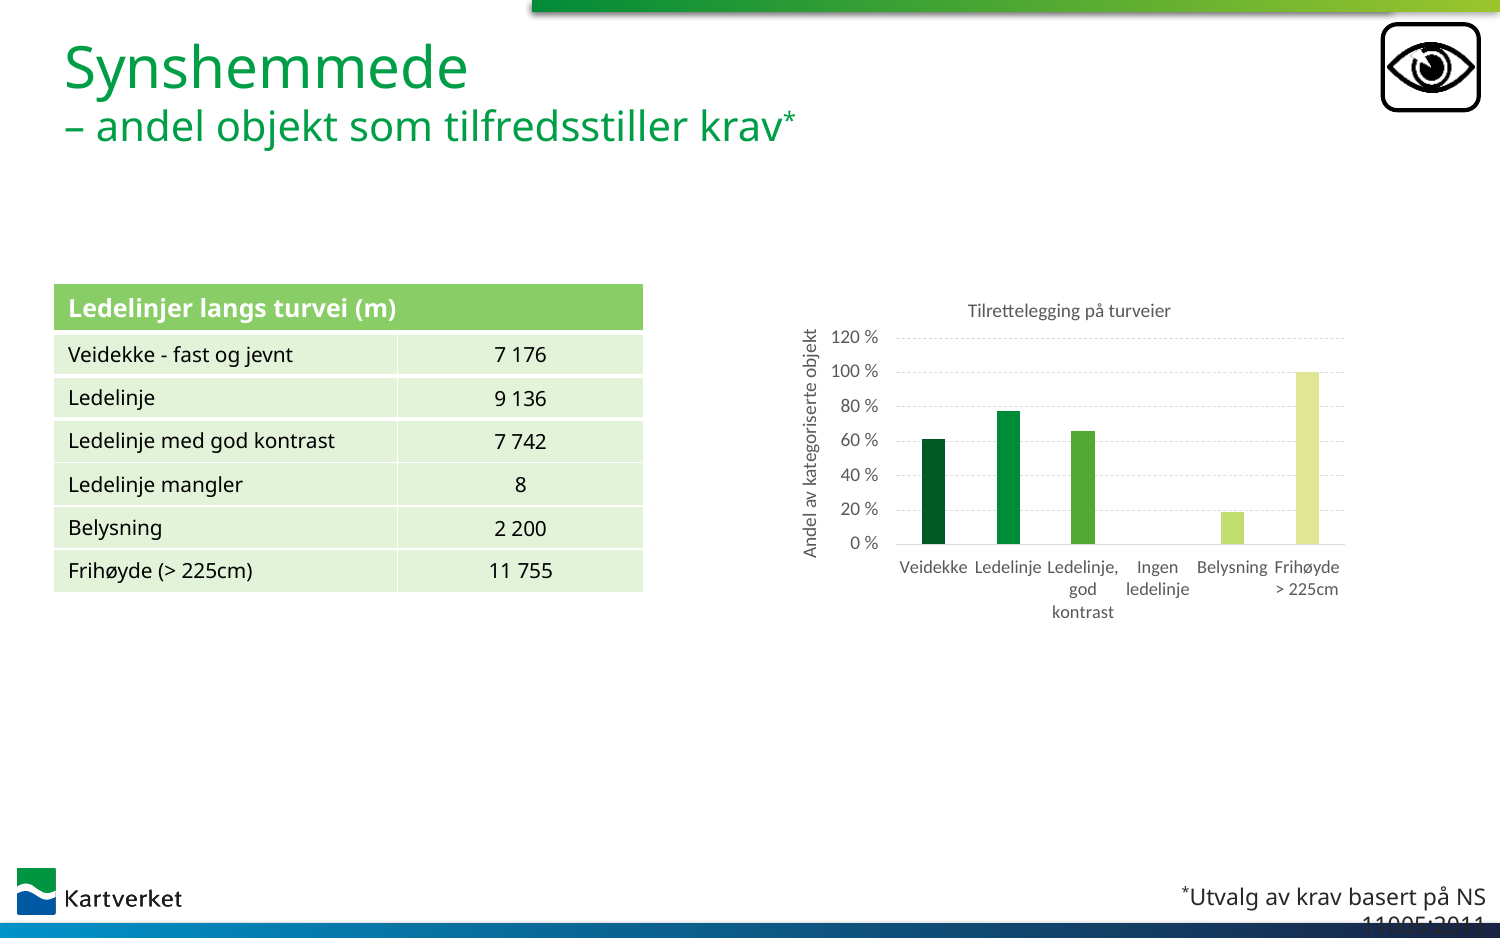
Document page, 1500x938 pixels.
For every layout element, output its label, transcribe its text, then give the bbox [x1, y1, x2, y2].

table_cell Ledelinje med god kontrast [54, 421, 397, 462]
table_header Ledelinjer langs turvei (m) [54, 284, 643, 330]
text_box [1382, 24, 1480, 111]
table_cell 2 200 [398, 507, 643, 548]
text_box Synshemmede – andel objekt som tilfredsstiller krav* [49, 24, 1431, 158]
table_cell 8 [398, 463, 643, 505]
table_cell 11 755 [398, 550, 643, 592]
table_cell 7 176 [398, 335, 643, 374]
table_cell 9 136 [398, 378, 643, 417]
table_cell Ledelinje mangler [54, 463, 397, 505]
table_cell 7 742 [398, 421, 643, 462]
table_cell Frihøyde (> 225cm) [54, 550, 397, 592]
table_cell Ledelinje [54, 378, 397, 417]
table_cell Veidekke - fast og jevnt [54, 335, 397, 374]
picture [791, 291, 1348, 630]
text_box *Utvalg av krav basert på NS 11005:2011 [1068, 873, 1500, 938]
table_cell Belysning [54, 507, 397, 548]
